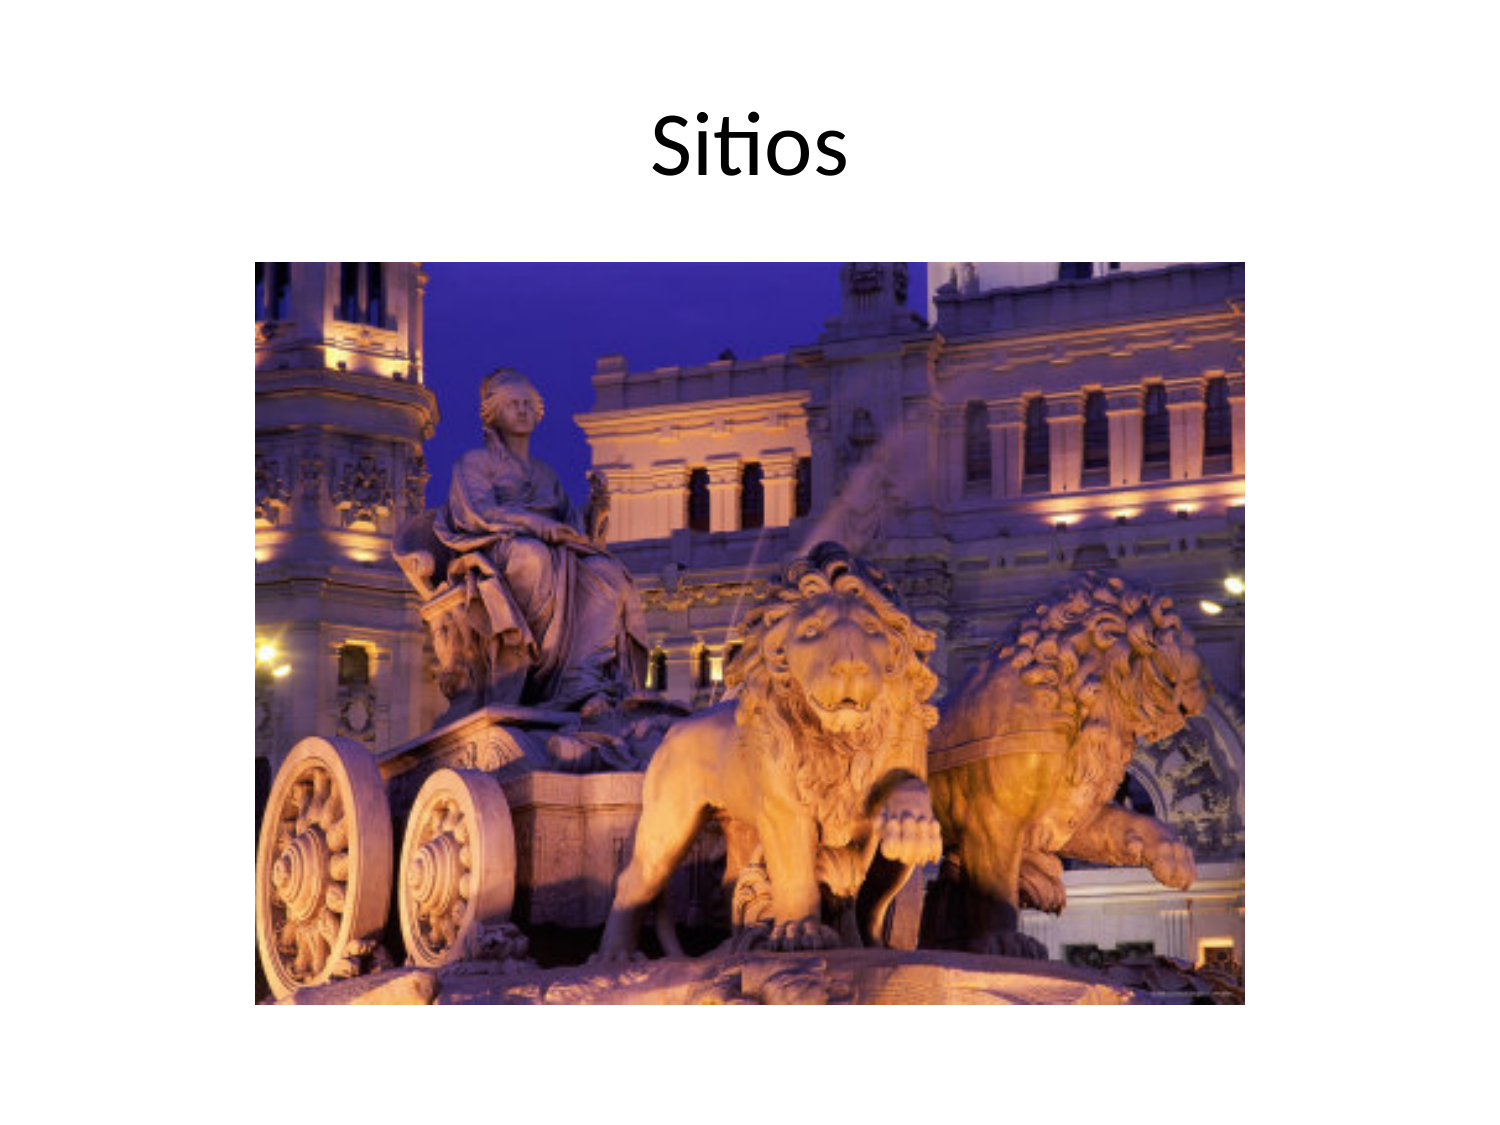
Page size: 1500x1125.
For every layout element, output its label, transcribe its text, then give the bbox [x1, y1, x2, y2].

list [74, 262, 1426, 1006]
title Sitios [75, 45, 1425, 233]
